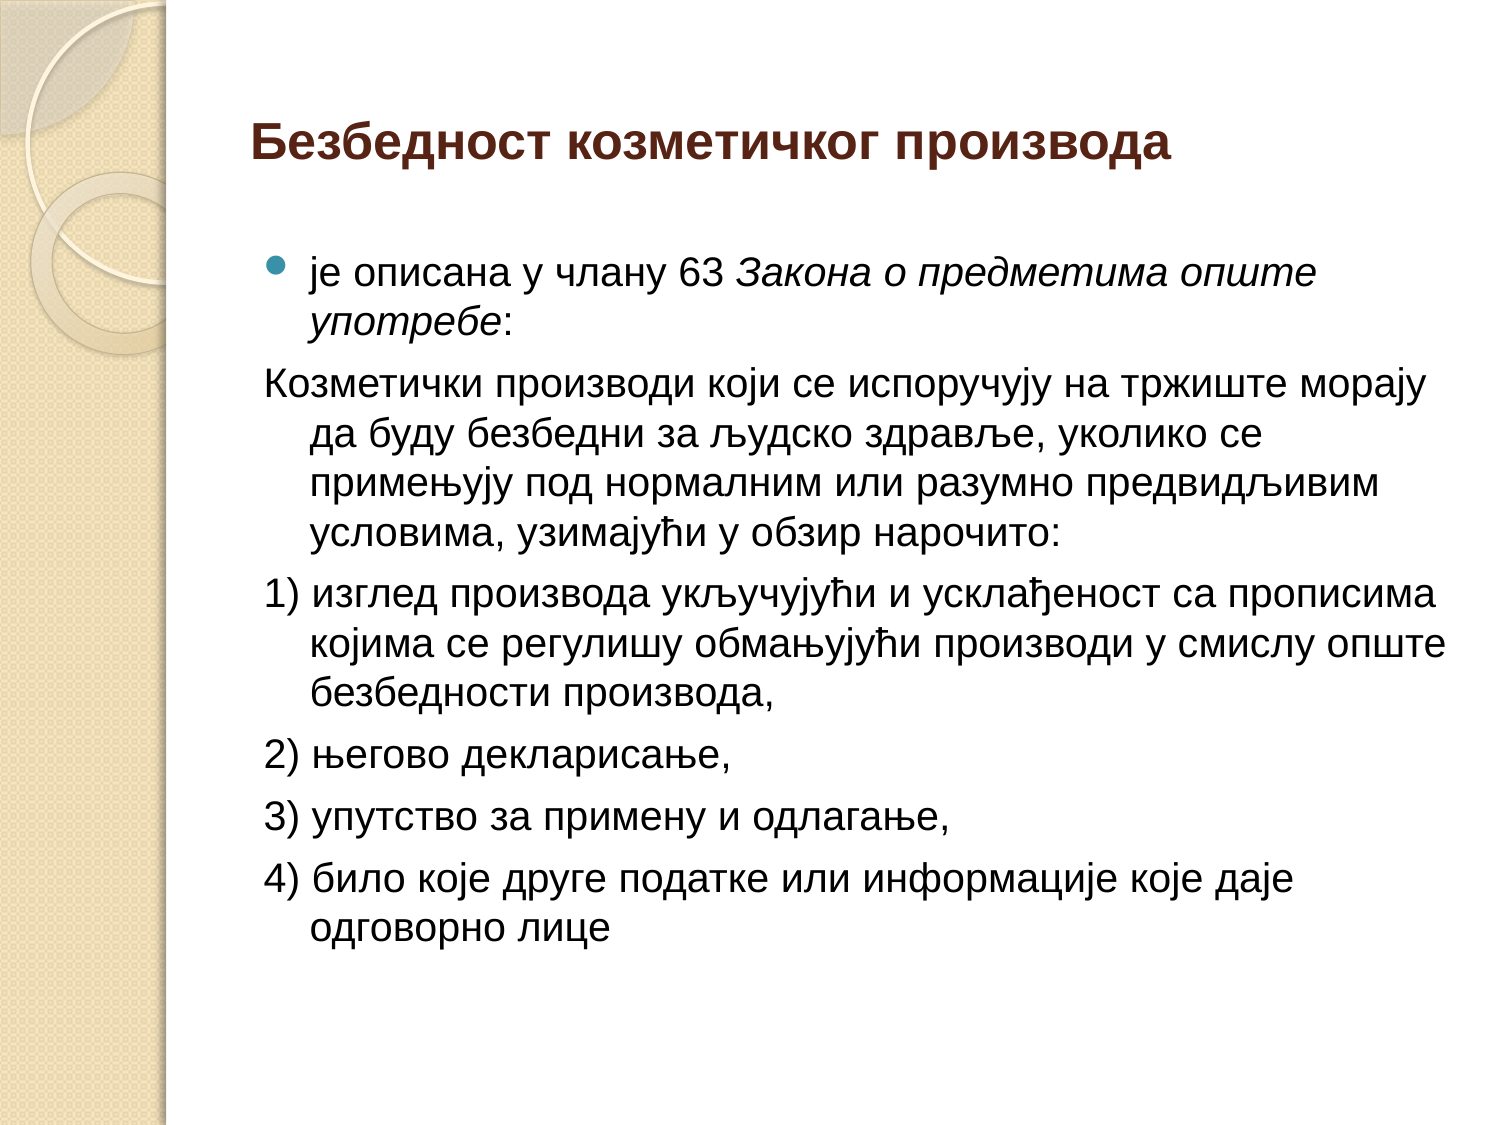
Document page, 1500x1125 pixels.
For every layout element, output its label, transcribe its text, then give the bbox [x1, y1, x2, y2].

list је описана у члану 63 Закона о предметима опште употребе: Козметички производи који се испоручују на тржиште морају да буду безбедни за људско здравље, уколико се примењују под нормалним или разумно предвидљивим условима, узимајући у обзир нарочито: 1) изглед производа укључујући и усклађеност са прописима којима се регулишу обмањујући производи у смислу опште безбедности производа, 2) његово декларисање, 3) упутство за примену и одлагање, 4) било које друге податке или информације које даје одговорно лице [235, 237, 1466, 1025]
title Безбедност козметичког производа [235, 45, 1466, 233]
